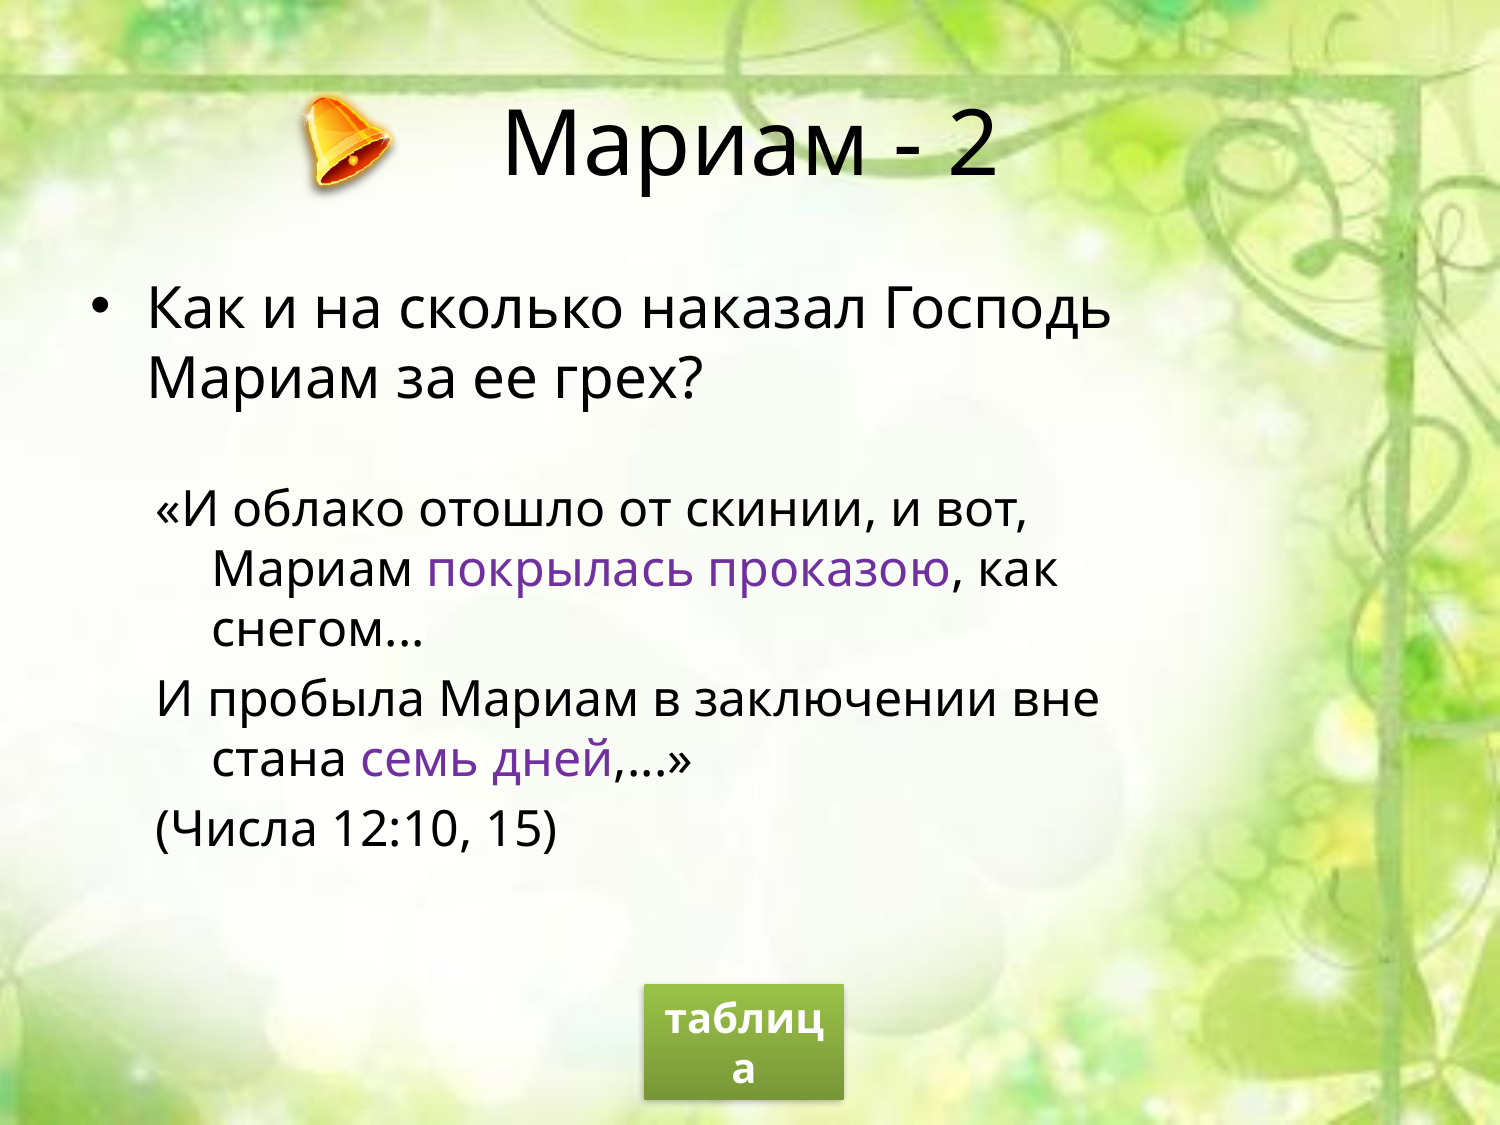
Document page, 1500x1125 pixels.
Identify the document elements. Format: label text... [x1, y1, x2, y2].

title Мариам - 2 [75, 45, 1425, 233]
list «И облако отошло от скинии, и вот, Мариам покрылась проказою, как снегом... И пробыла Мариам в заключении вне стана семь дней,...» (Числа 12:10, 15) [140, 468, 1219, 961]
list Как и на сколько наказал Господь Мариам за ее грех? [75, 262, 1172, 446]
picture [0, 0, 1500, 1125]
text_box таблица [644, 984, 844, 1100]
